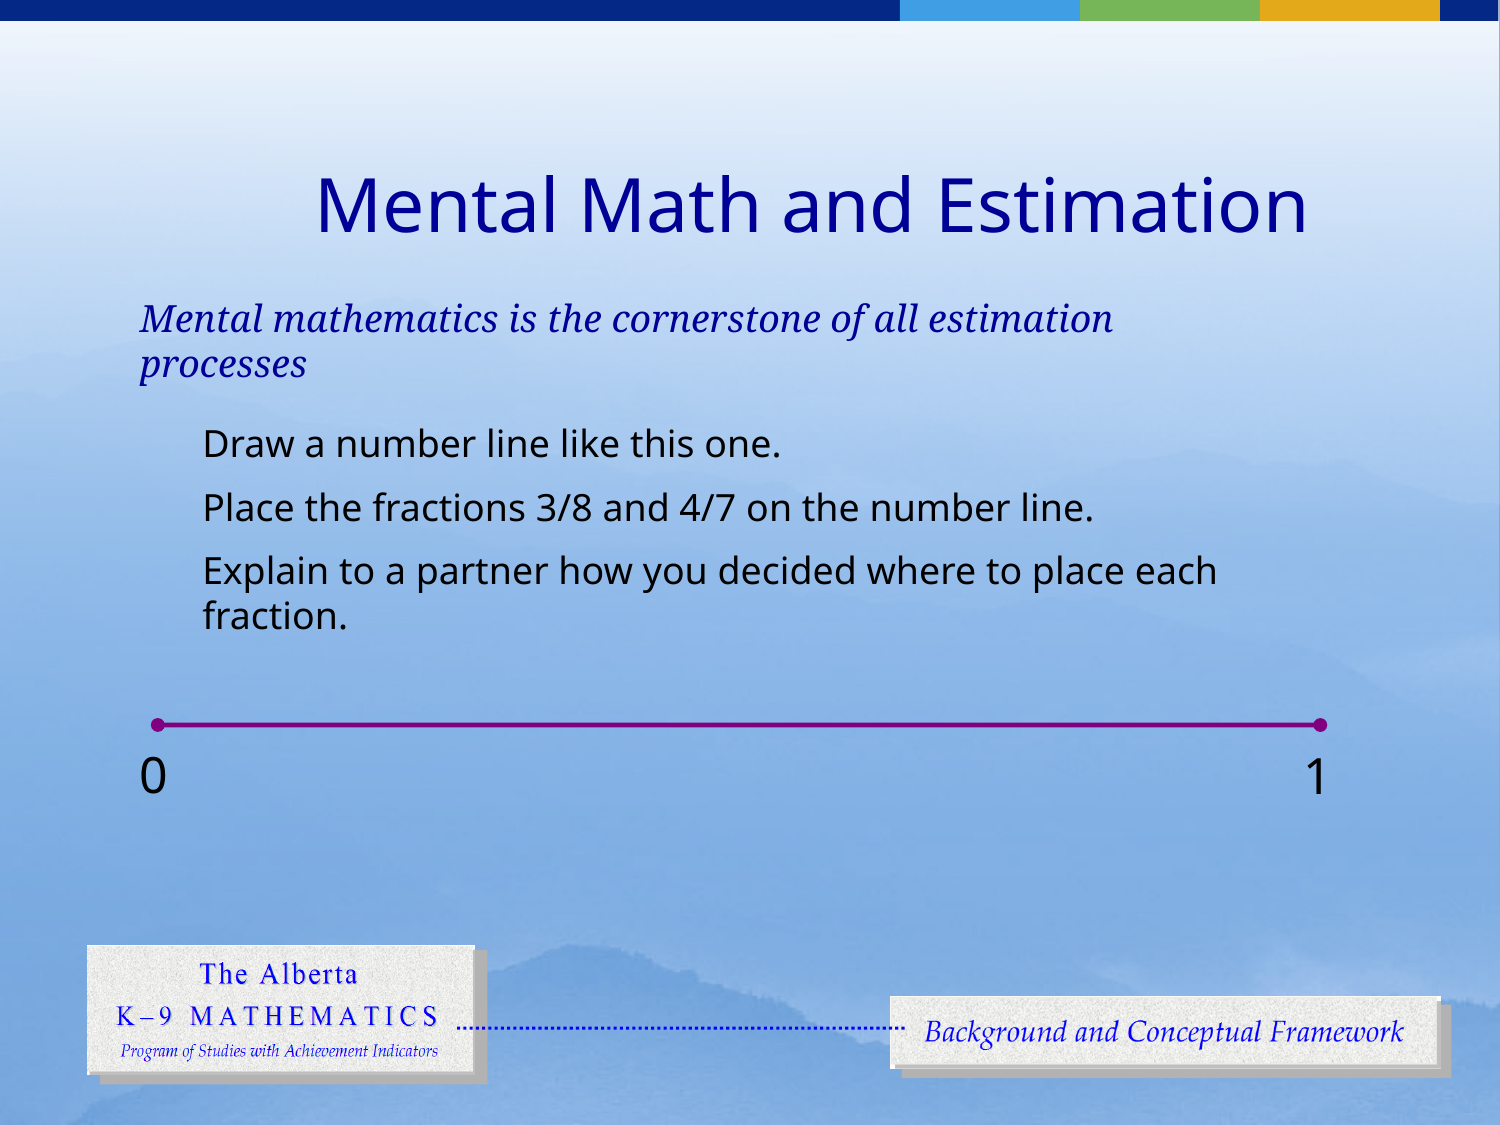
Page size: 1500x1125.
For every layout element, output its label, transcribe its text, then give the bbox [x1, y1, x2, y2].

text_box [86, 944, 1452, 1085]
text_box Mental Math and Estimation [150, 149, 1325, 255]
text_box 0 [124, 735, 200, 811]
text_box Draw a number line like this one. Place the fractions 3/8 and 4/7 on the number line. Explain to a partner how you decided where to place each fraction. [187, 412, 1325, 645]
text_box 1 [1288, 737, 1364, 813]
text_box Mental mathematics is the cornerstone of all estimation processes [124, 287, 1163, 393]
text_box [151, 718, 1327, 732]
